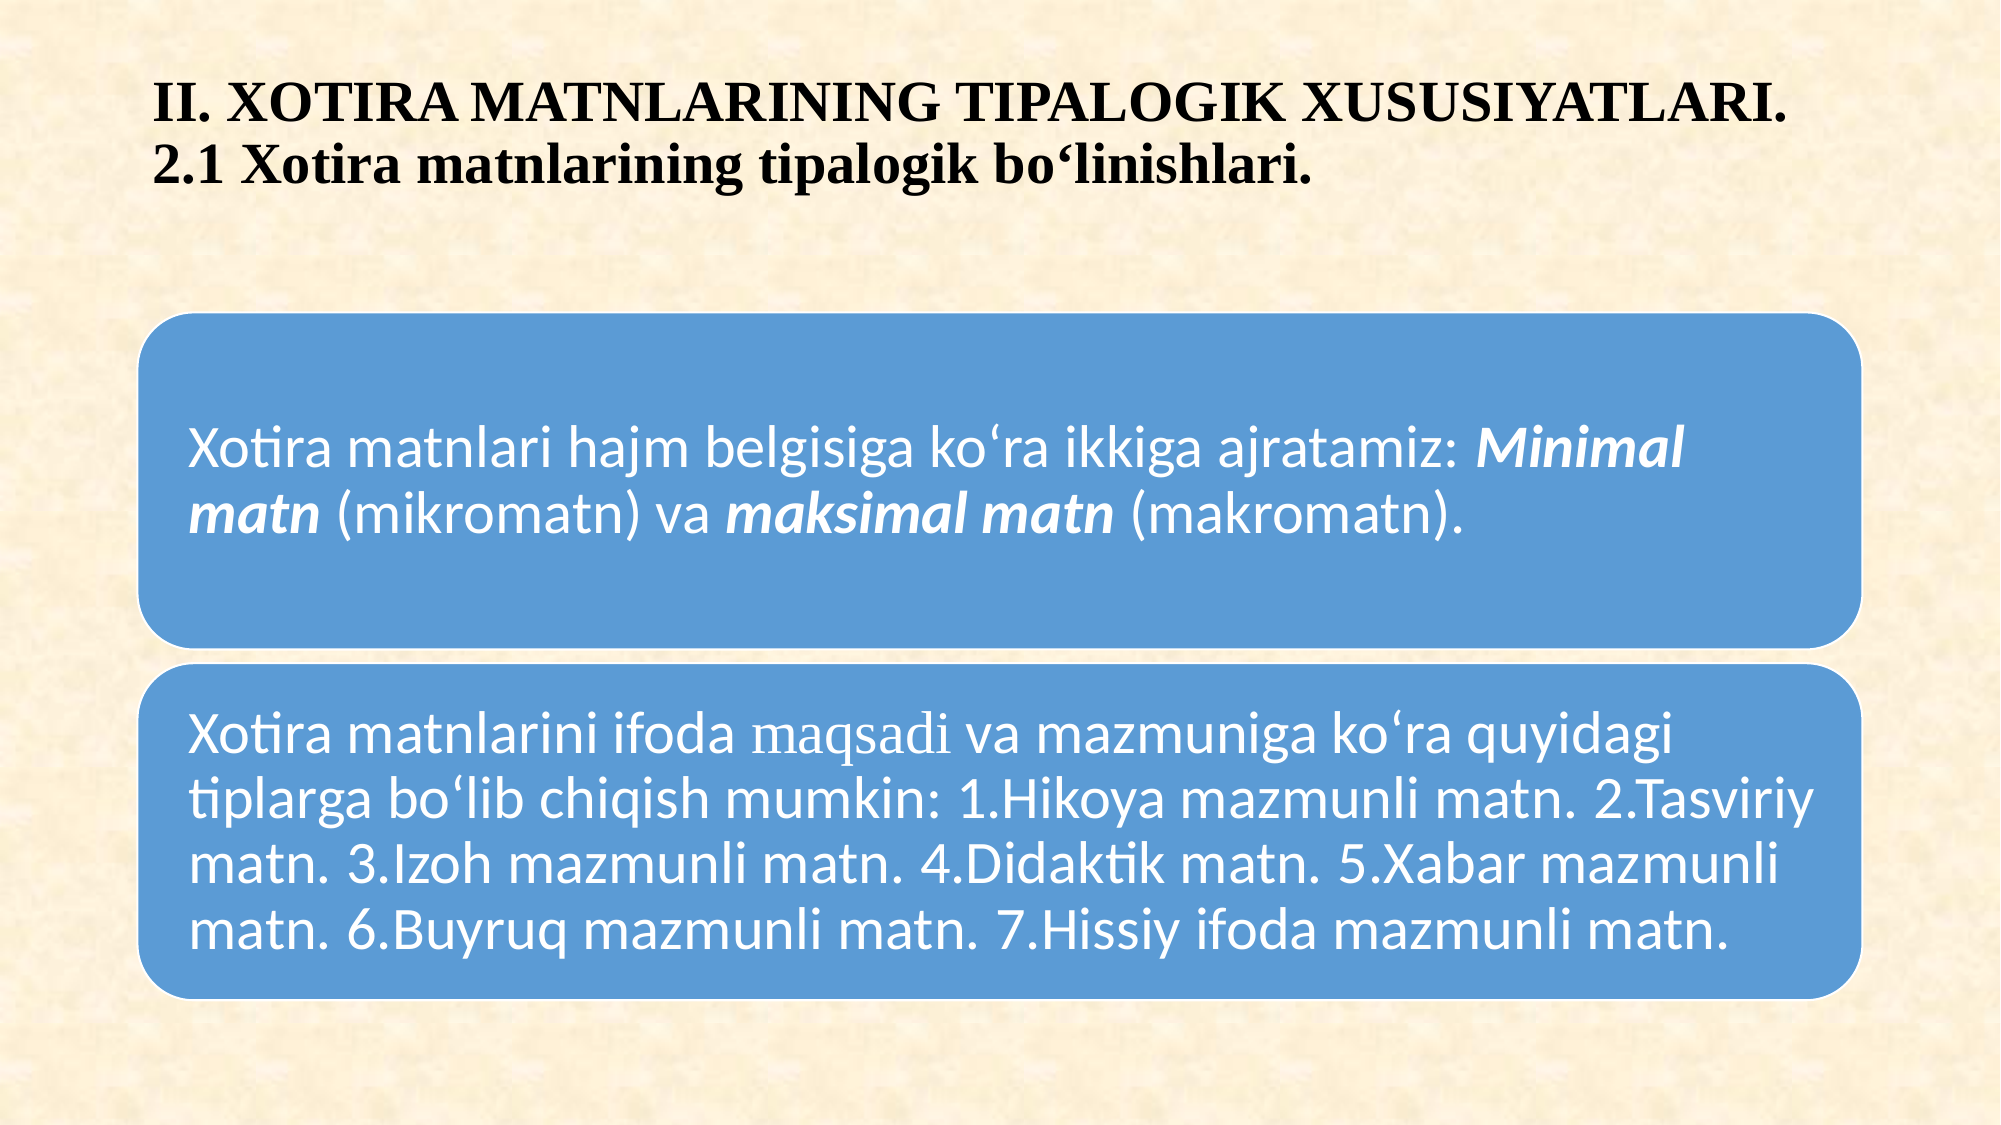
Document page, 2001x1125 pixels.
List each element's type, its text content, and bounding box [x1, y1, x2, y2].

picture [0, 0, 2001, 1125]
title II. XOTIRA MATNLARINING TIPALOGIK XUSUSIYATLARI. 2.1 Xotira matnlarining tipalogik bo‘linishlari. [137, 59, 1863, 278]
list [137, 299, 1863, 1014]
